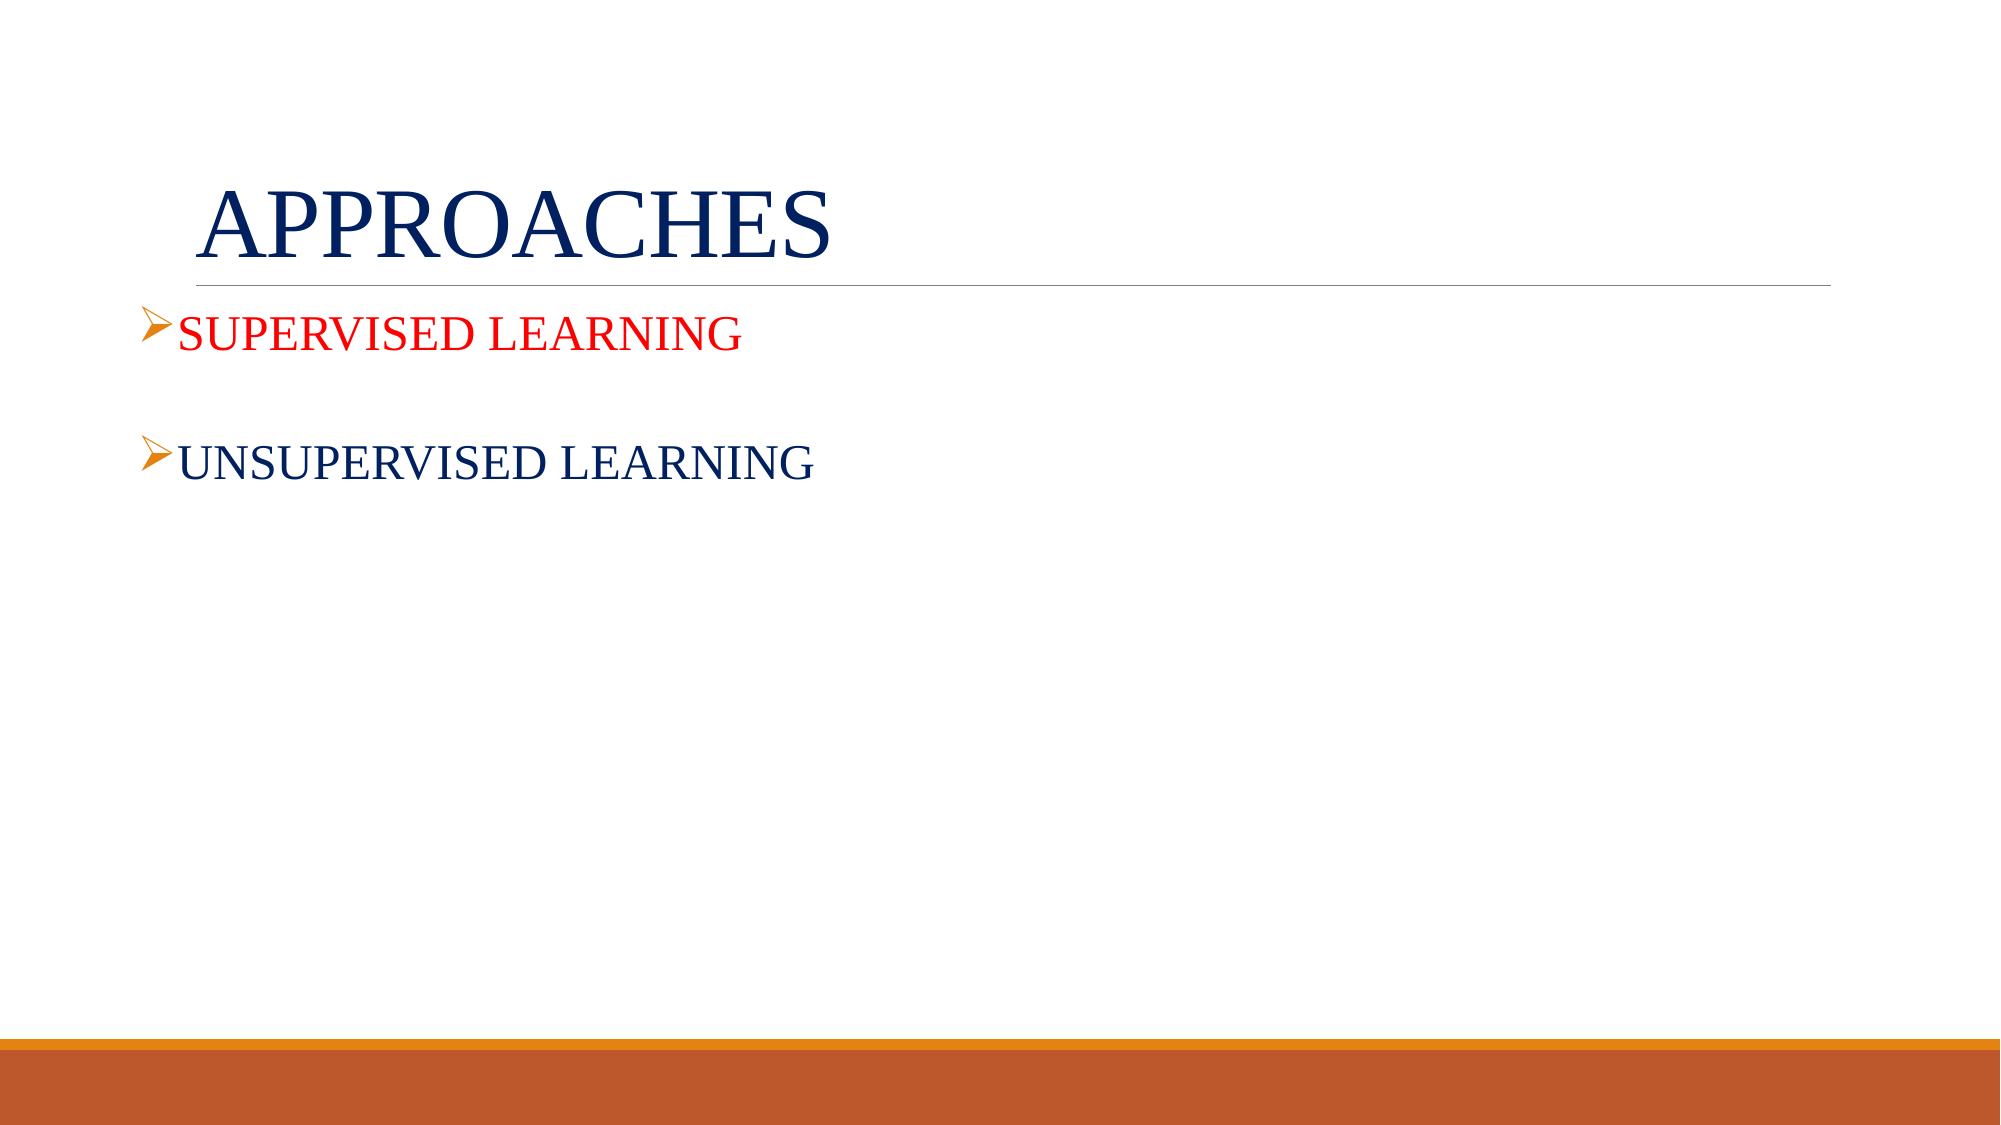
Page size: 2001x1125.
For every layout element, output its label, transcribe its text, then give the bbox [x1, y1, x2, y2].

list SUPERVISED LEARNING UNSUPERVISED LEARNING [137, 299, 1863, 1046]
title APPROACHES [180, 47, 1830, 285]
